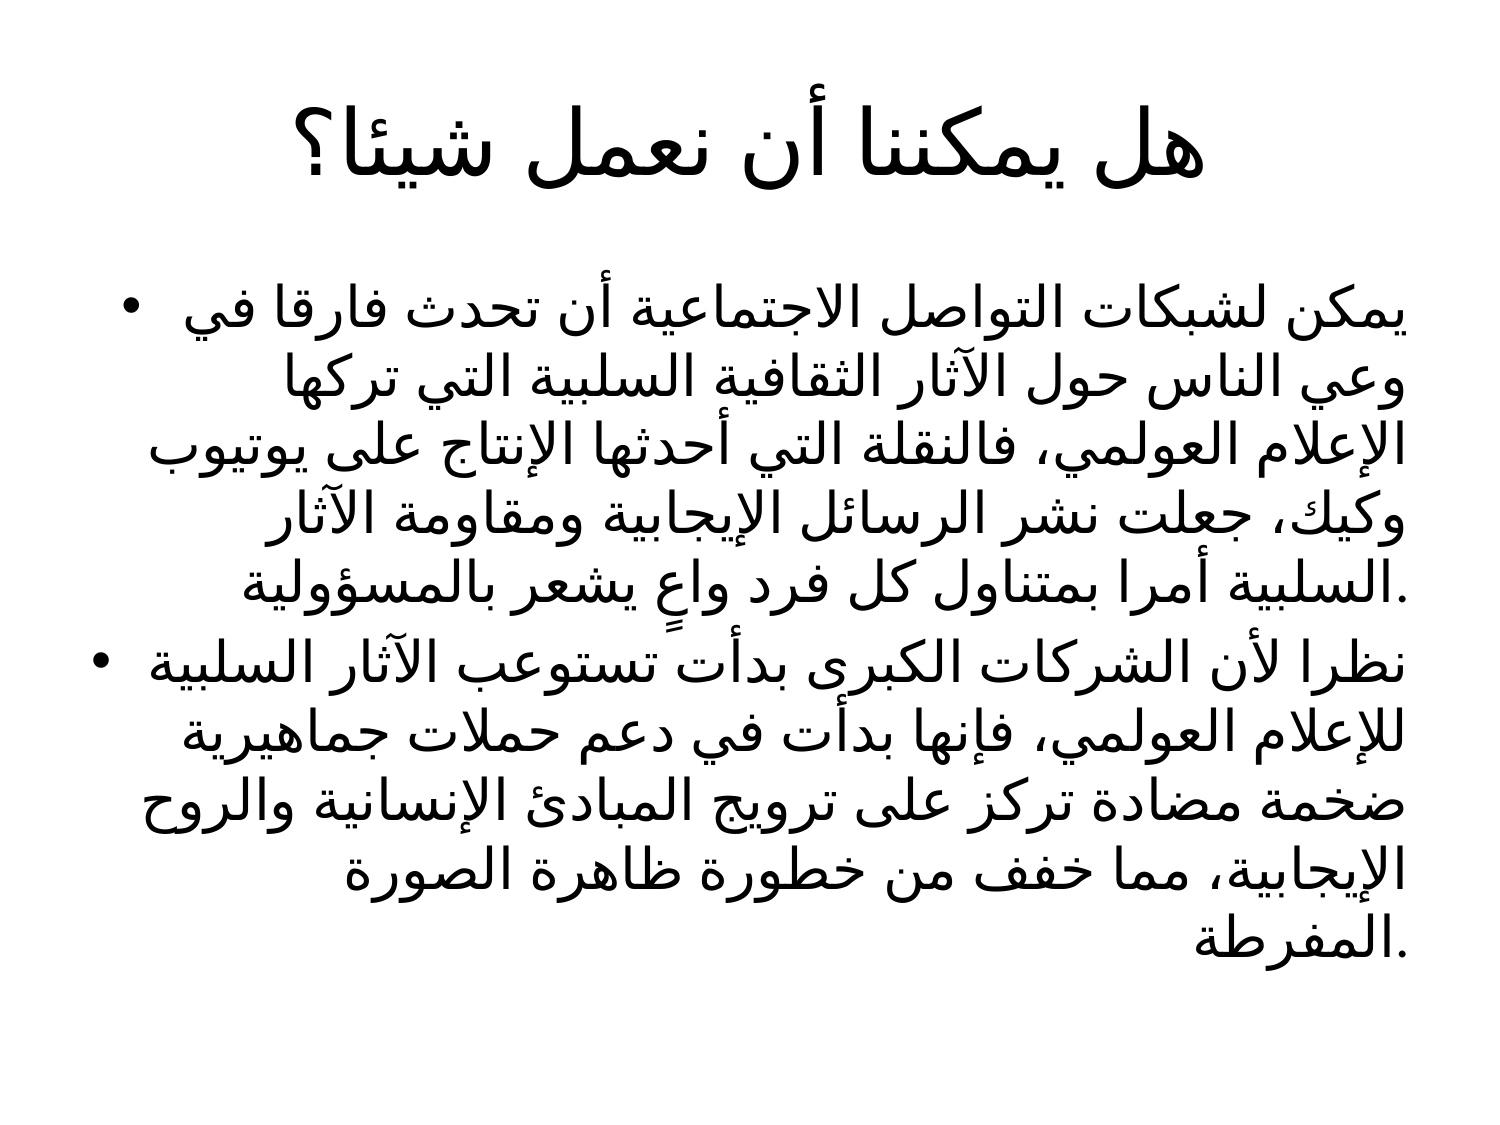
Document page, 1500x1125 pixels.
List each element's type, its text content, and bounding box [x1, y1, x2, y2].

title هل يمكننا أن نعمل شيئا؟ [75, 45, 1425, 233]
list يمكن لشبكات التواصل الاجتماعية أن تحدث فارقا في وعي الناس حول الآثار الثقافية السلبية التي تركها الإعلام العولمي، فالنقلة التي أحدثها الإنتاج على يوتيوب وكيك، جعلت نشر الرسائل الإيجابية ومقاومة الآثار السلبية أمرا بمتناول كل فرد واعٍ يشعر بالمسؤولية. نظرا لأن الشركات الكبرى بدأت تستوعب الآثار السلبية للإعلام العولمي، فإنها بدأت في دعم حملات جماهيرية ضخمة مضادة تركز على ترويج المبادئ الإنسانية والروح الإيجابية، مما خفف من خطورة ظاهرة الصورة المفرطة. [75, 262, 1425, 1005]
